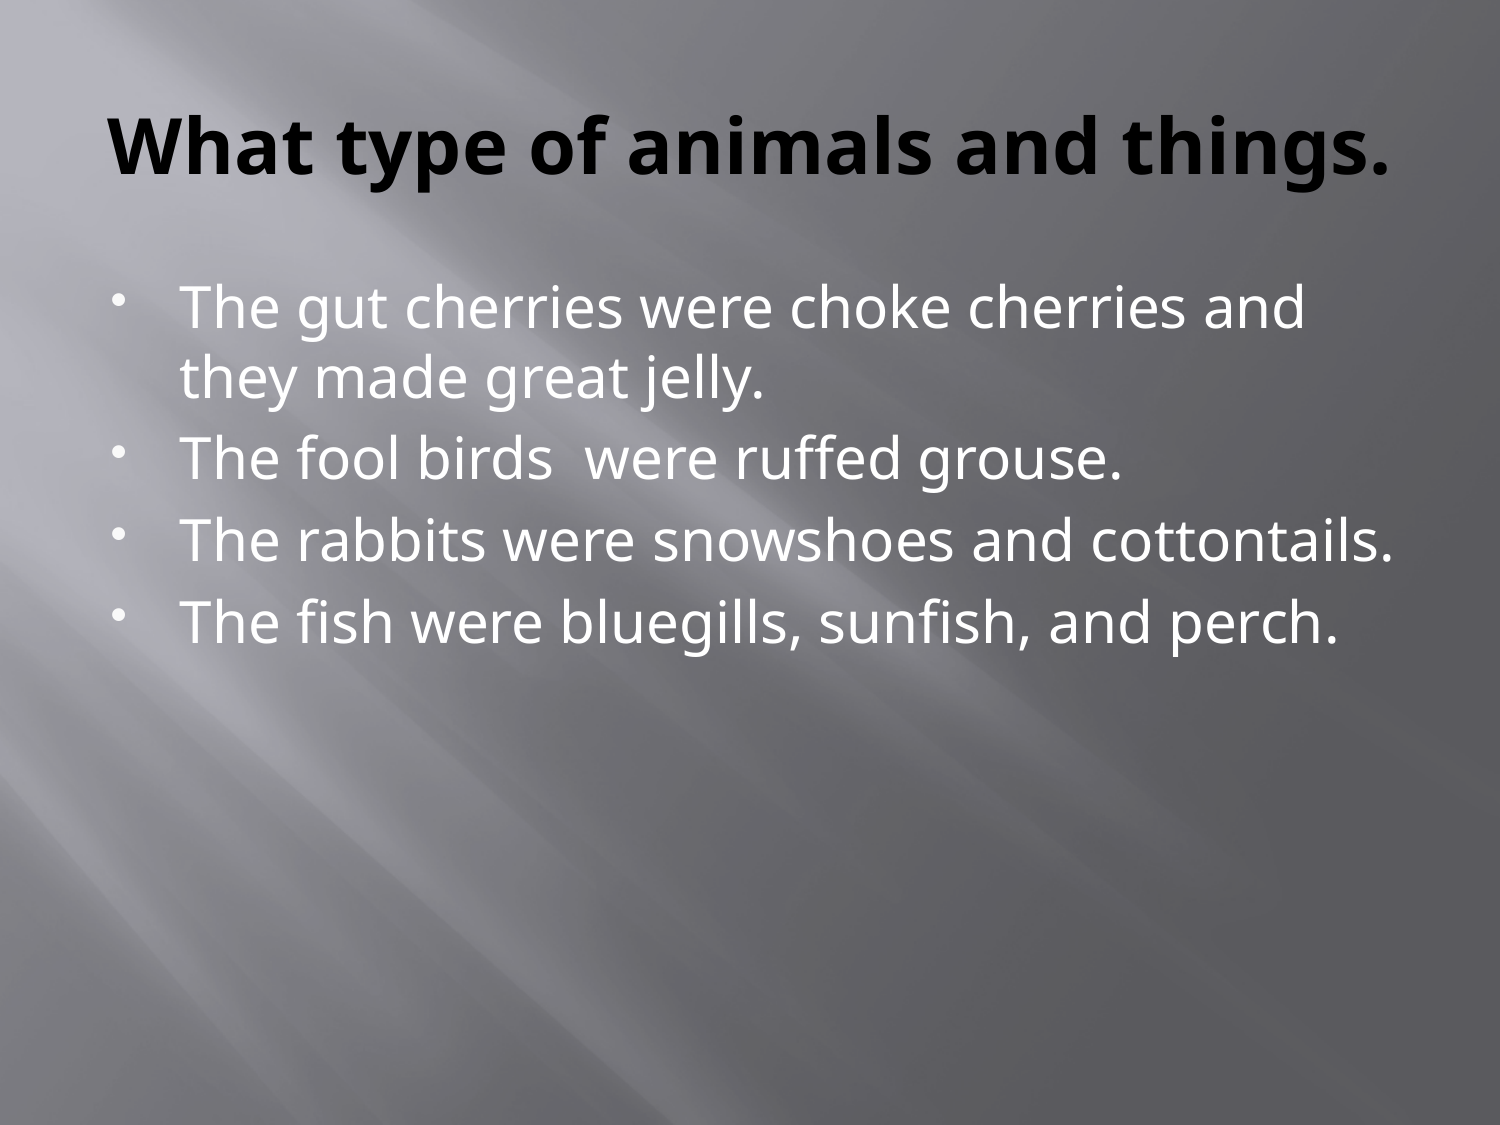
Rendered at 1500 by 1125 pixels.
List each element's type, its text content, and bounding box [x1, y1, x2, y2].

title What type of animals and things. [75, 50, 1425, 238]
list The gut cherries were choke cherries and they made great jelly. The fool birds were ruffed grouse. The rabbits were snowshoes and cottontails. The fish were bluegills, sunfish, and perch. [75, 262, 1425, 1035]
